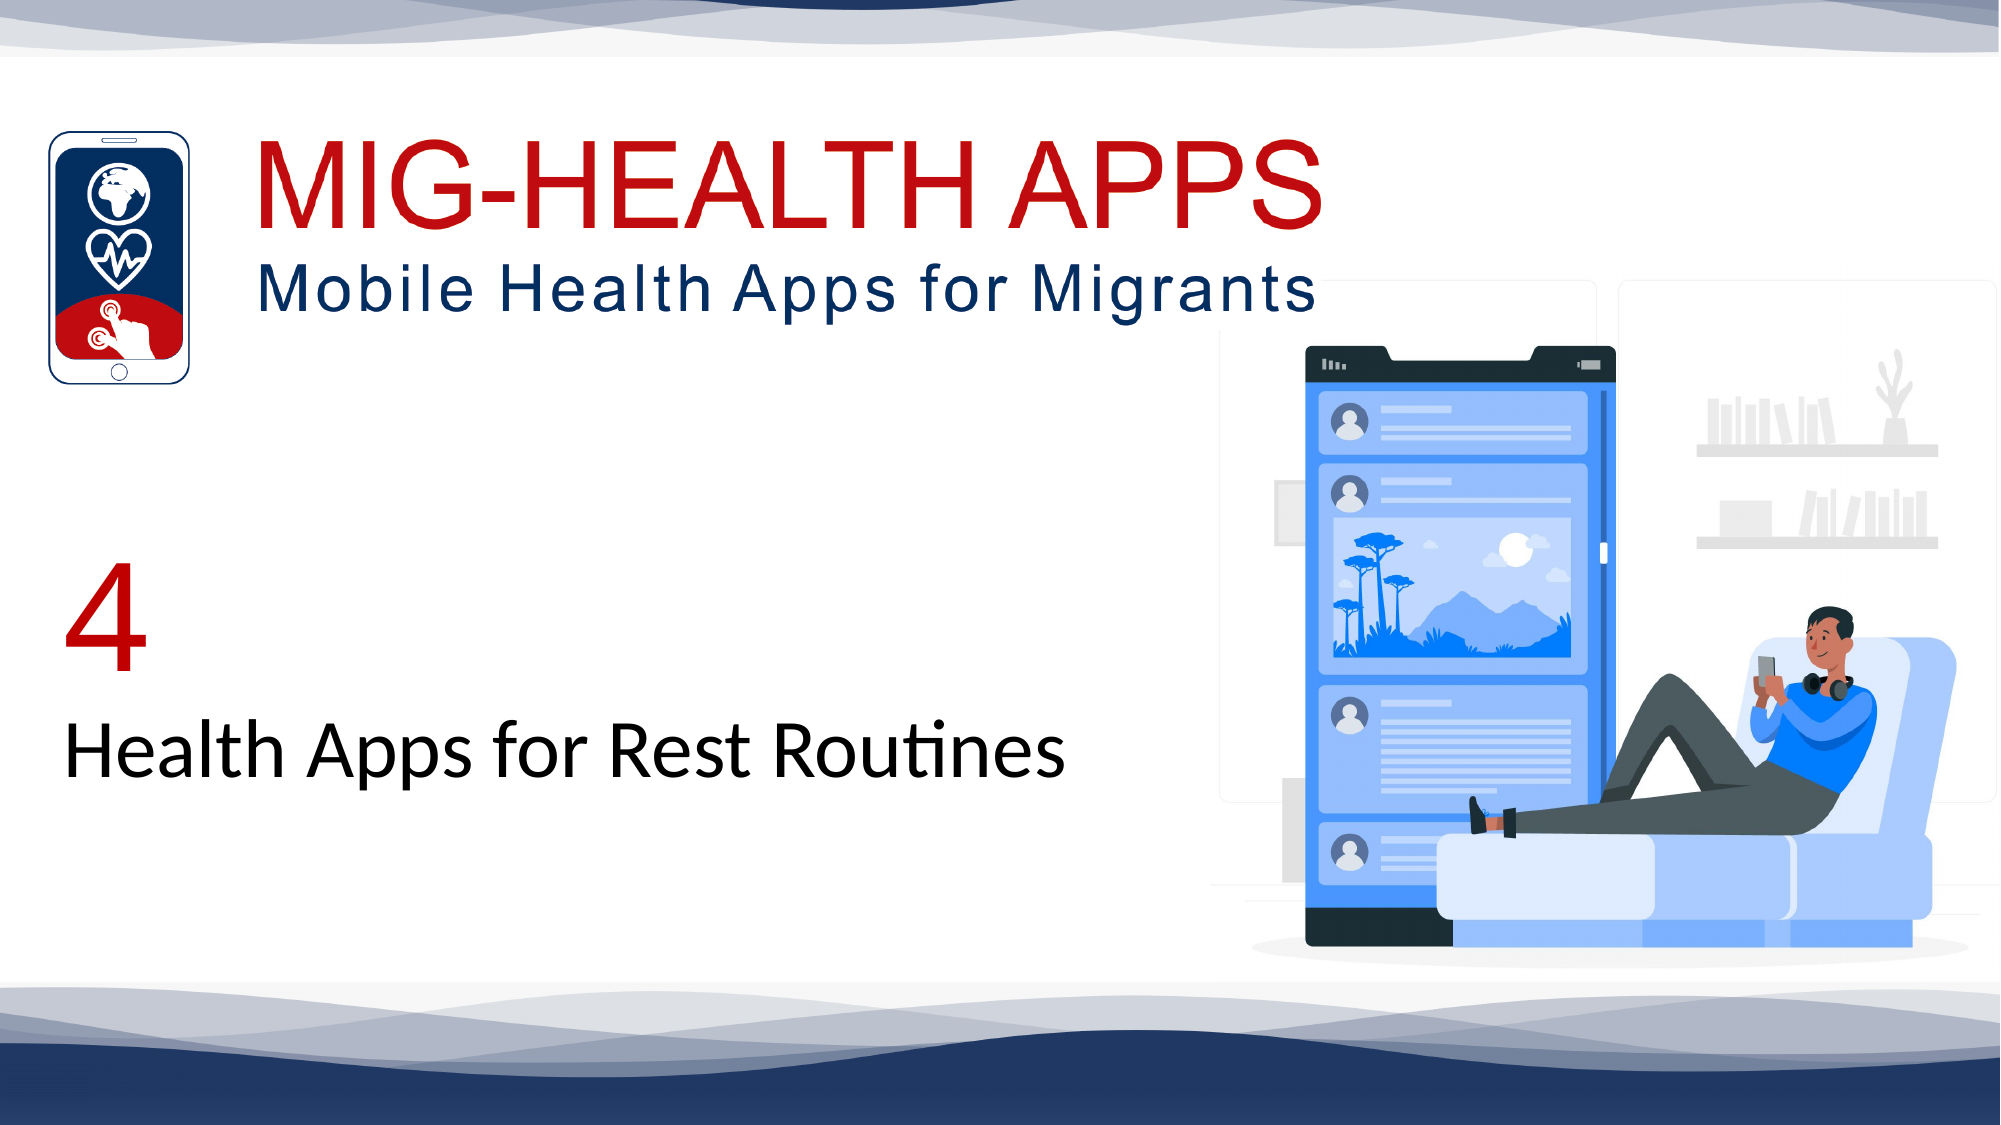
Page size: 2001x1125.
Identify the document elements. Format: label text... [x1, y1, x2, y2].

picture [48, 131, 190, 385]
picture [0, 61, 2000, 1125]
text_box 4 Health Apps for Rest Routines [48, 489, 1210, 821]
picture [0, 0, 1999, 57]
